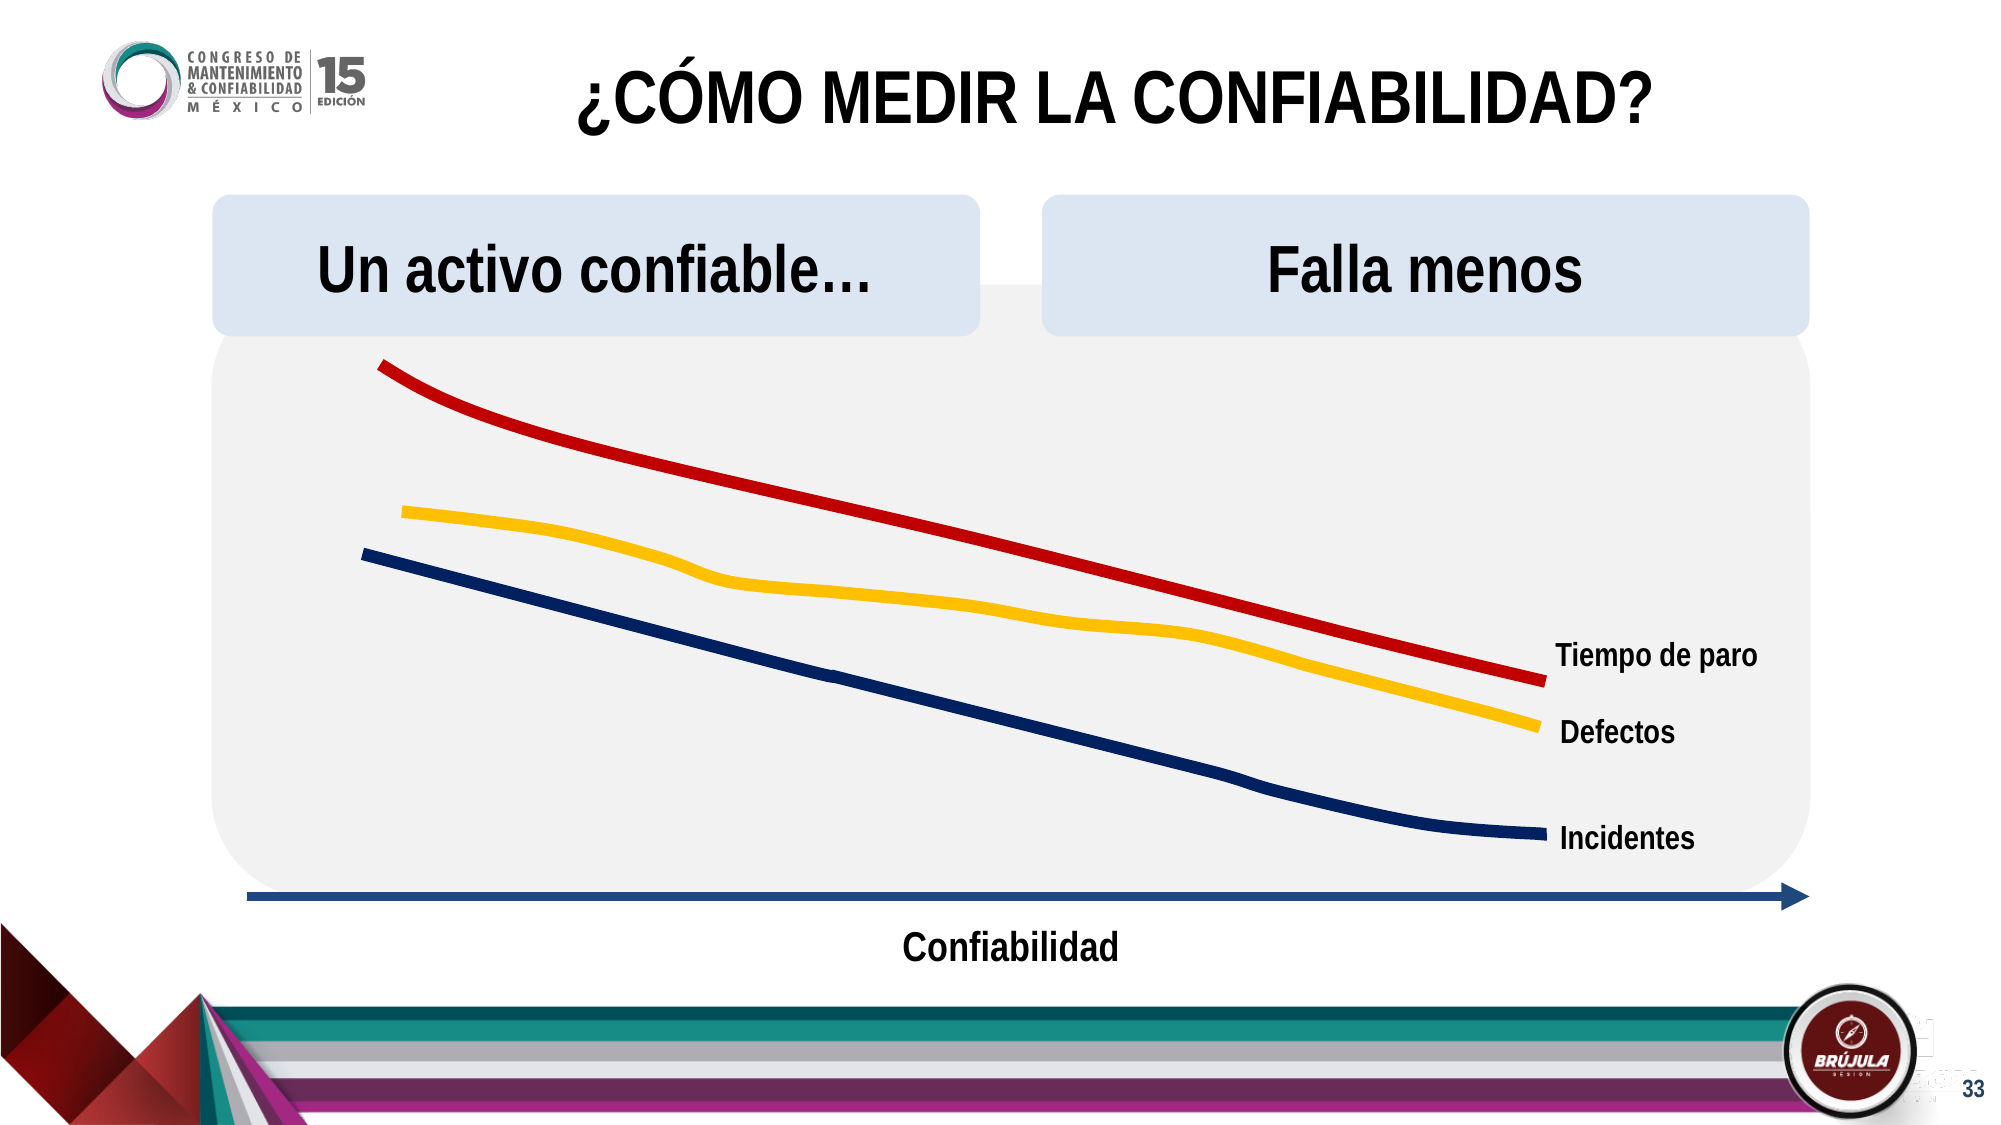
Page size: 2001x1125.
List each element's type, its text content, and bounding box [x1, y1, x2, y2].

text_box [211, 284, 1811, 892]
text_box Falla menos [1040, 193, 1811, 338]
text_box Defectos [1545, 702, 1790, 758]
text_box [401, 510, 1541, 729]
text_box [379, 363, 1546, 683]
text_box [362, 552, 1547, 836]
text_box Un activo confiable… [211, 193, 982, 338]
slide_number 33 [1550, 1065, 2000, 1125]
title ¿CÓMO MEDIR LA CONFIABILIDAD? [369, 20, 1863, 179]
picture [0, 923, 1977, 1125]
text_box Tiempo de paro [1540, 625, 1785, 681]
picture [101, 41, 366, 120]
text_box Incidentes [1545, 808, 1790, 864]
text_box Confiabilidad [703, 912, 1319, 977]
